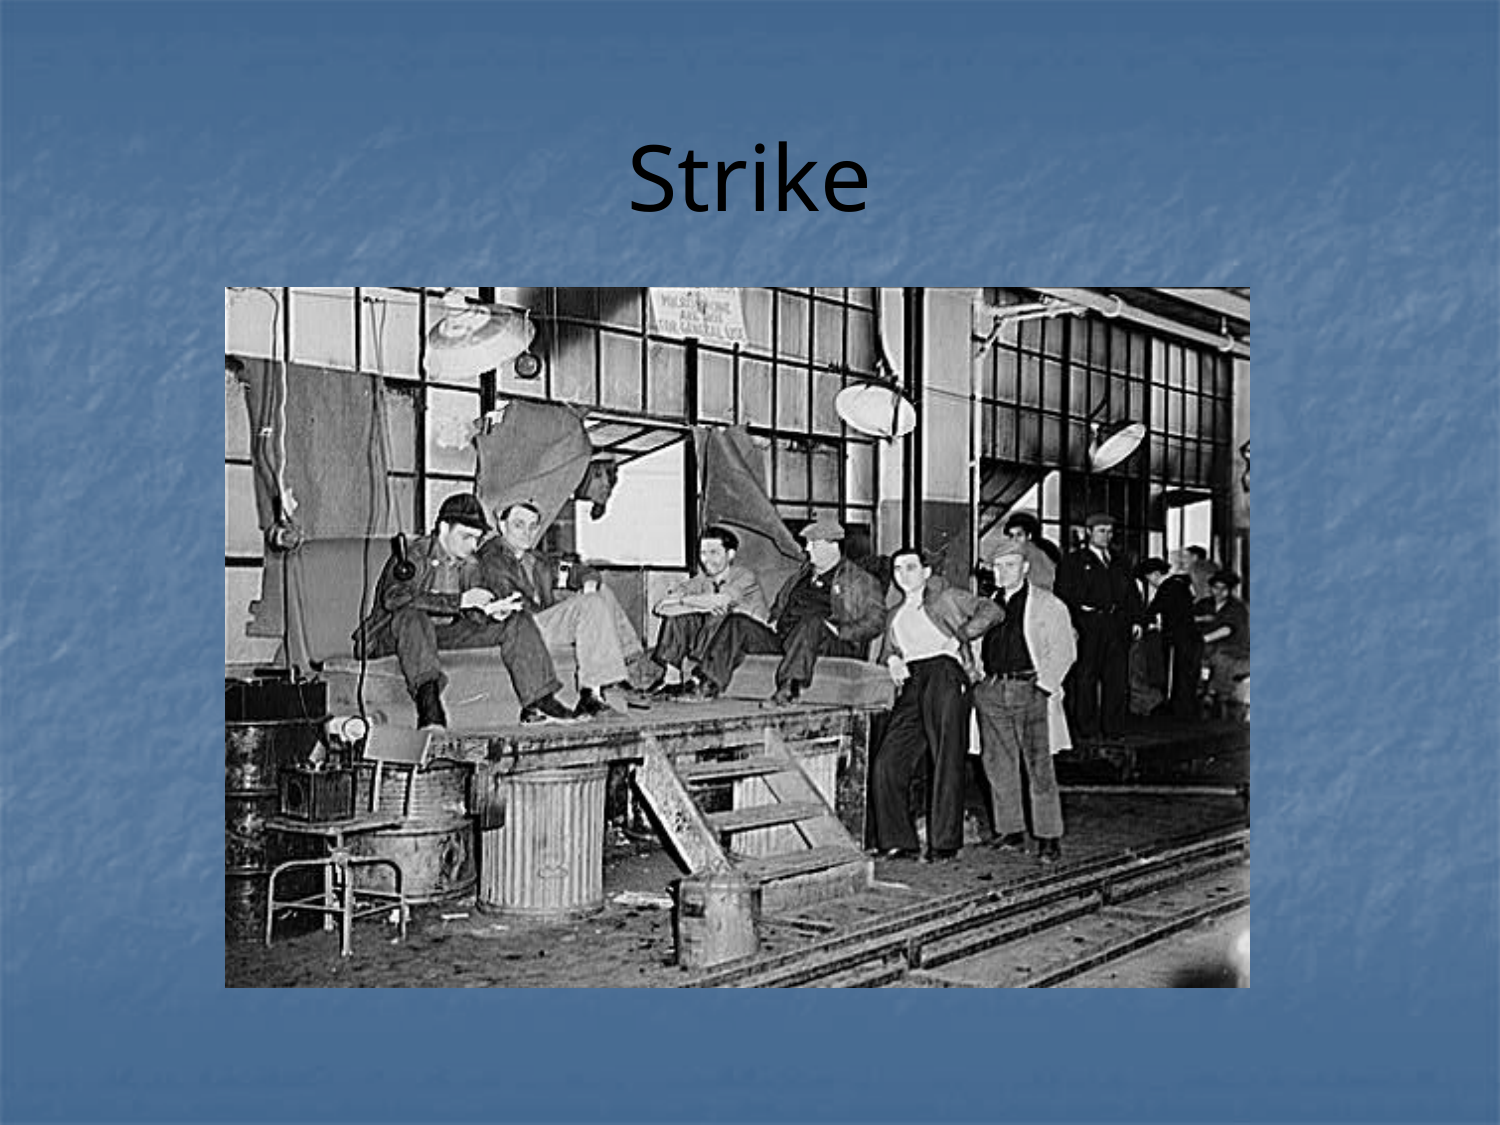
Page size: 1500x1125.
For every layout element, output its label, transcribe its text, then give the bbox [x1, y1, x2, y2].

title Strike [74, 62, 1426, 288]
picture [224, 287, 1251, 988]
